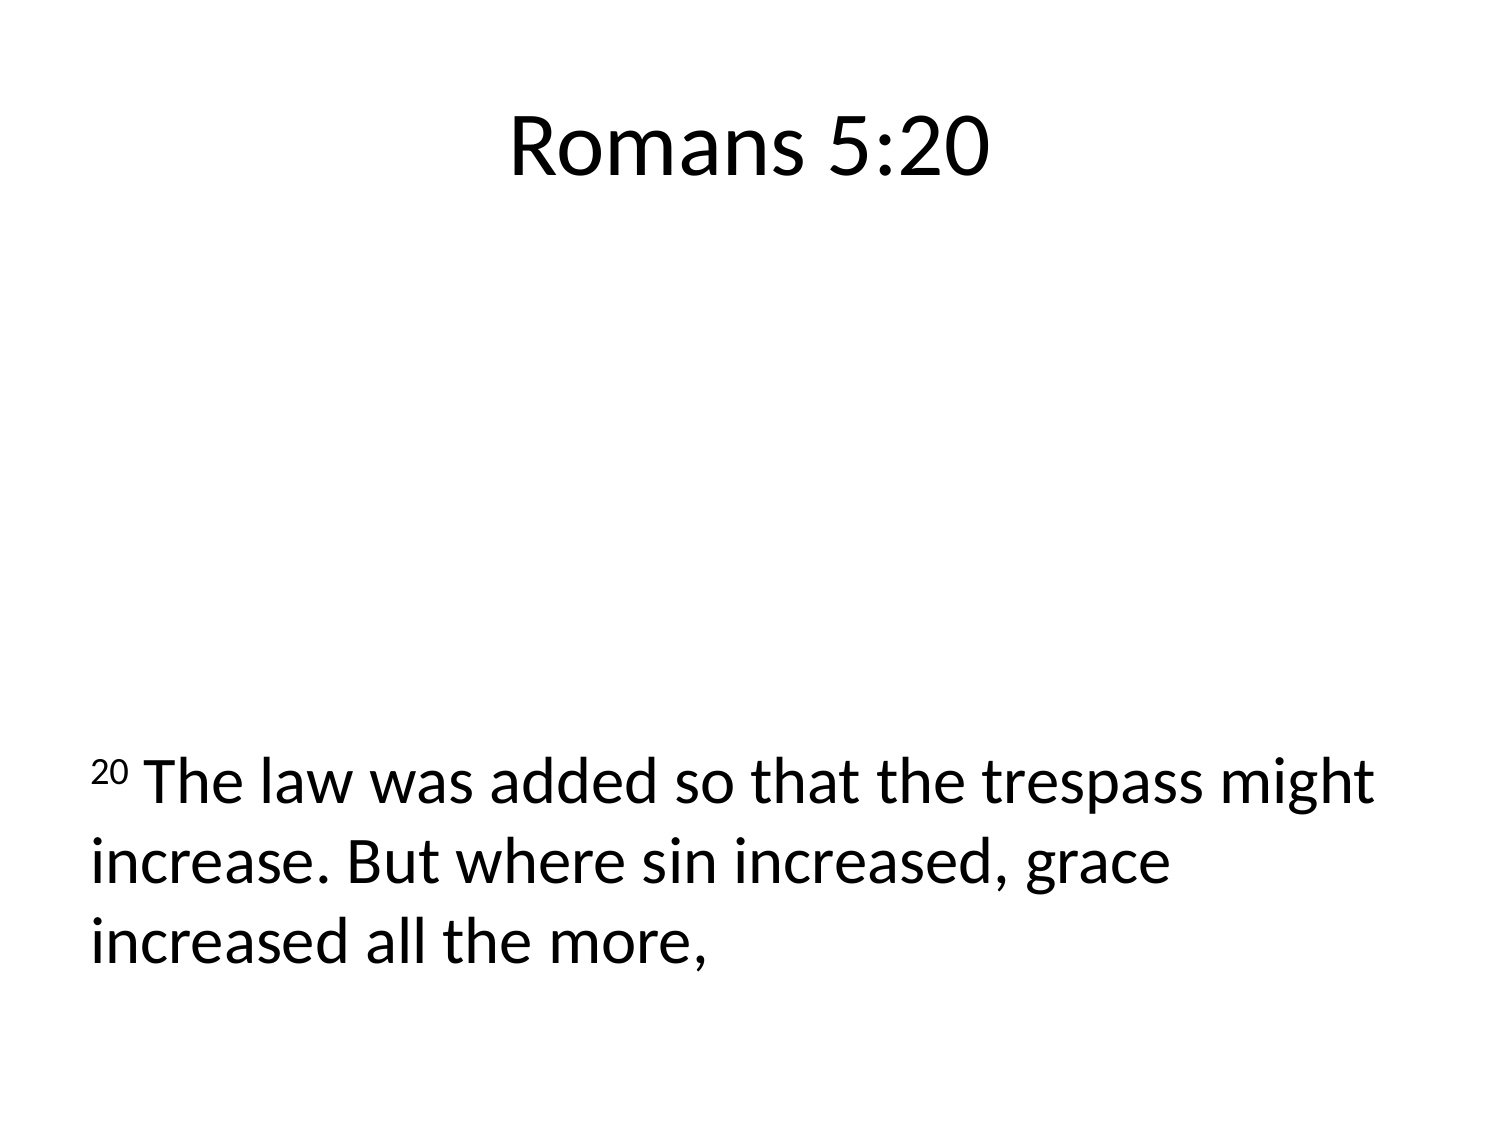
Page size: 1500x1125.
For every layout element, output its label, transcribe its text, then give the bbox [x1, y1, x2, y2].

list 20 The law was added so that the trespass might increase. But where sin increased, grace increased all the more, [75, 262, 1425, 1005]
title Romans 5:20 [75, 45, 1425, 233]
